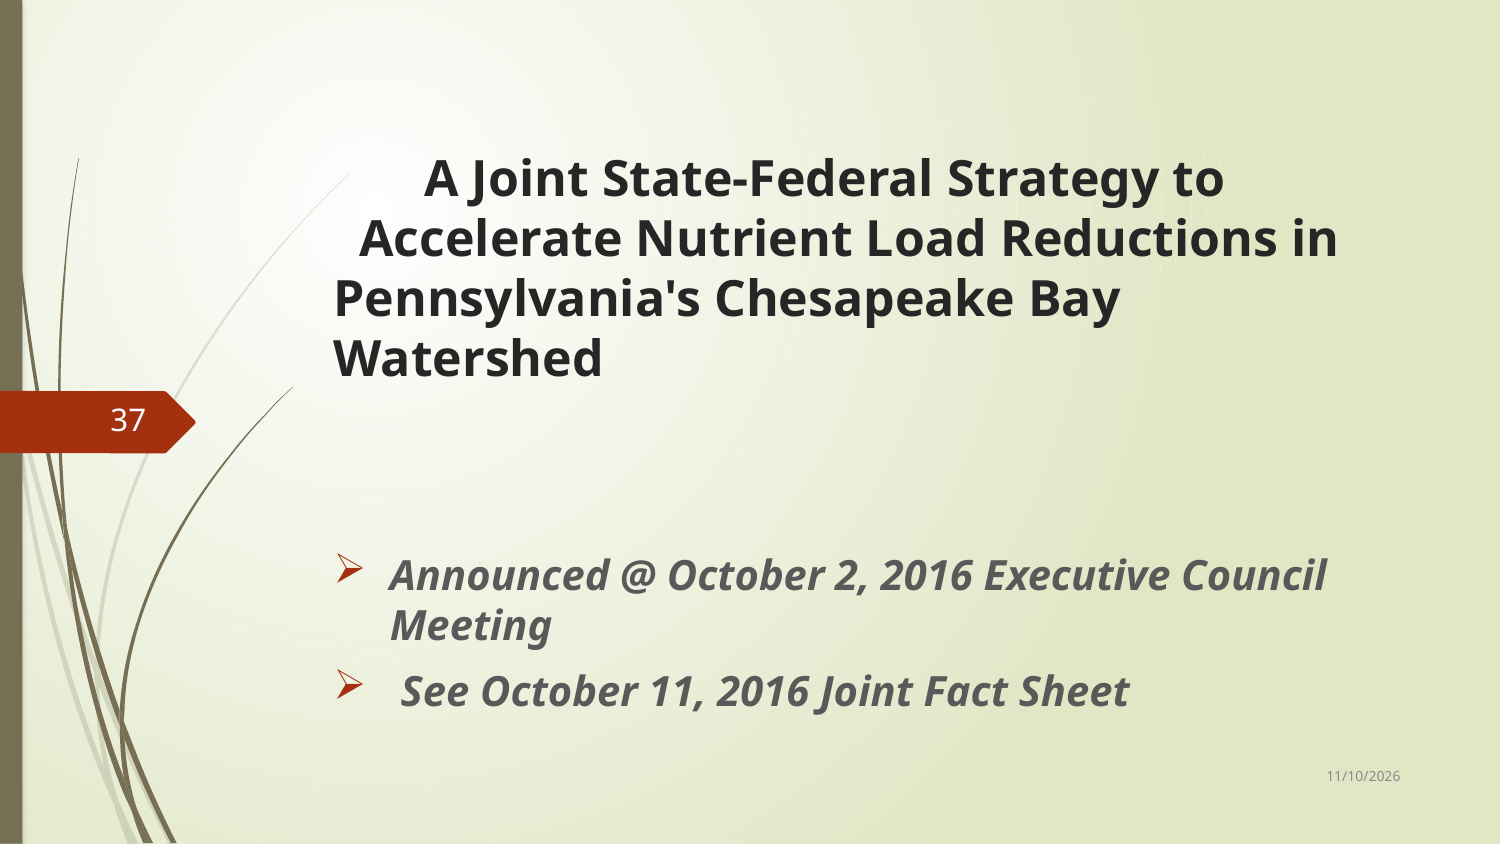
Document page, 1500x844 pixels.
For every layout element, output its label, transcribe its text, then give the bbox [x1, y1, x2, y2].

title A Joint State-Federal Strategy to Accelerate Nutrient Load Reductions in Pennsylvania's Chesapeake Bay Watershed [318, 75, 1416, 459]
slide_number 37 [65, 399, 162, 445]
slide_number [1274, 754, 1416, 800]
list Announced @ October 2, 2016 Executive Council Meeting See October 11, 2016 Joint Fact Sheet [318, 535, 1416, 728]
